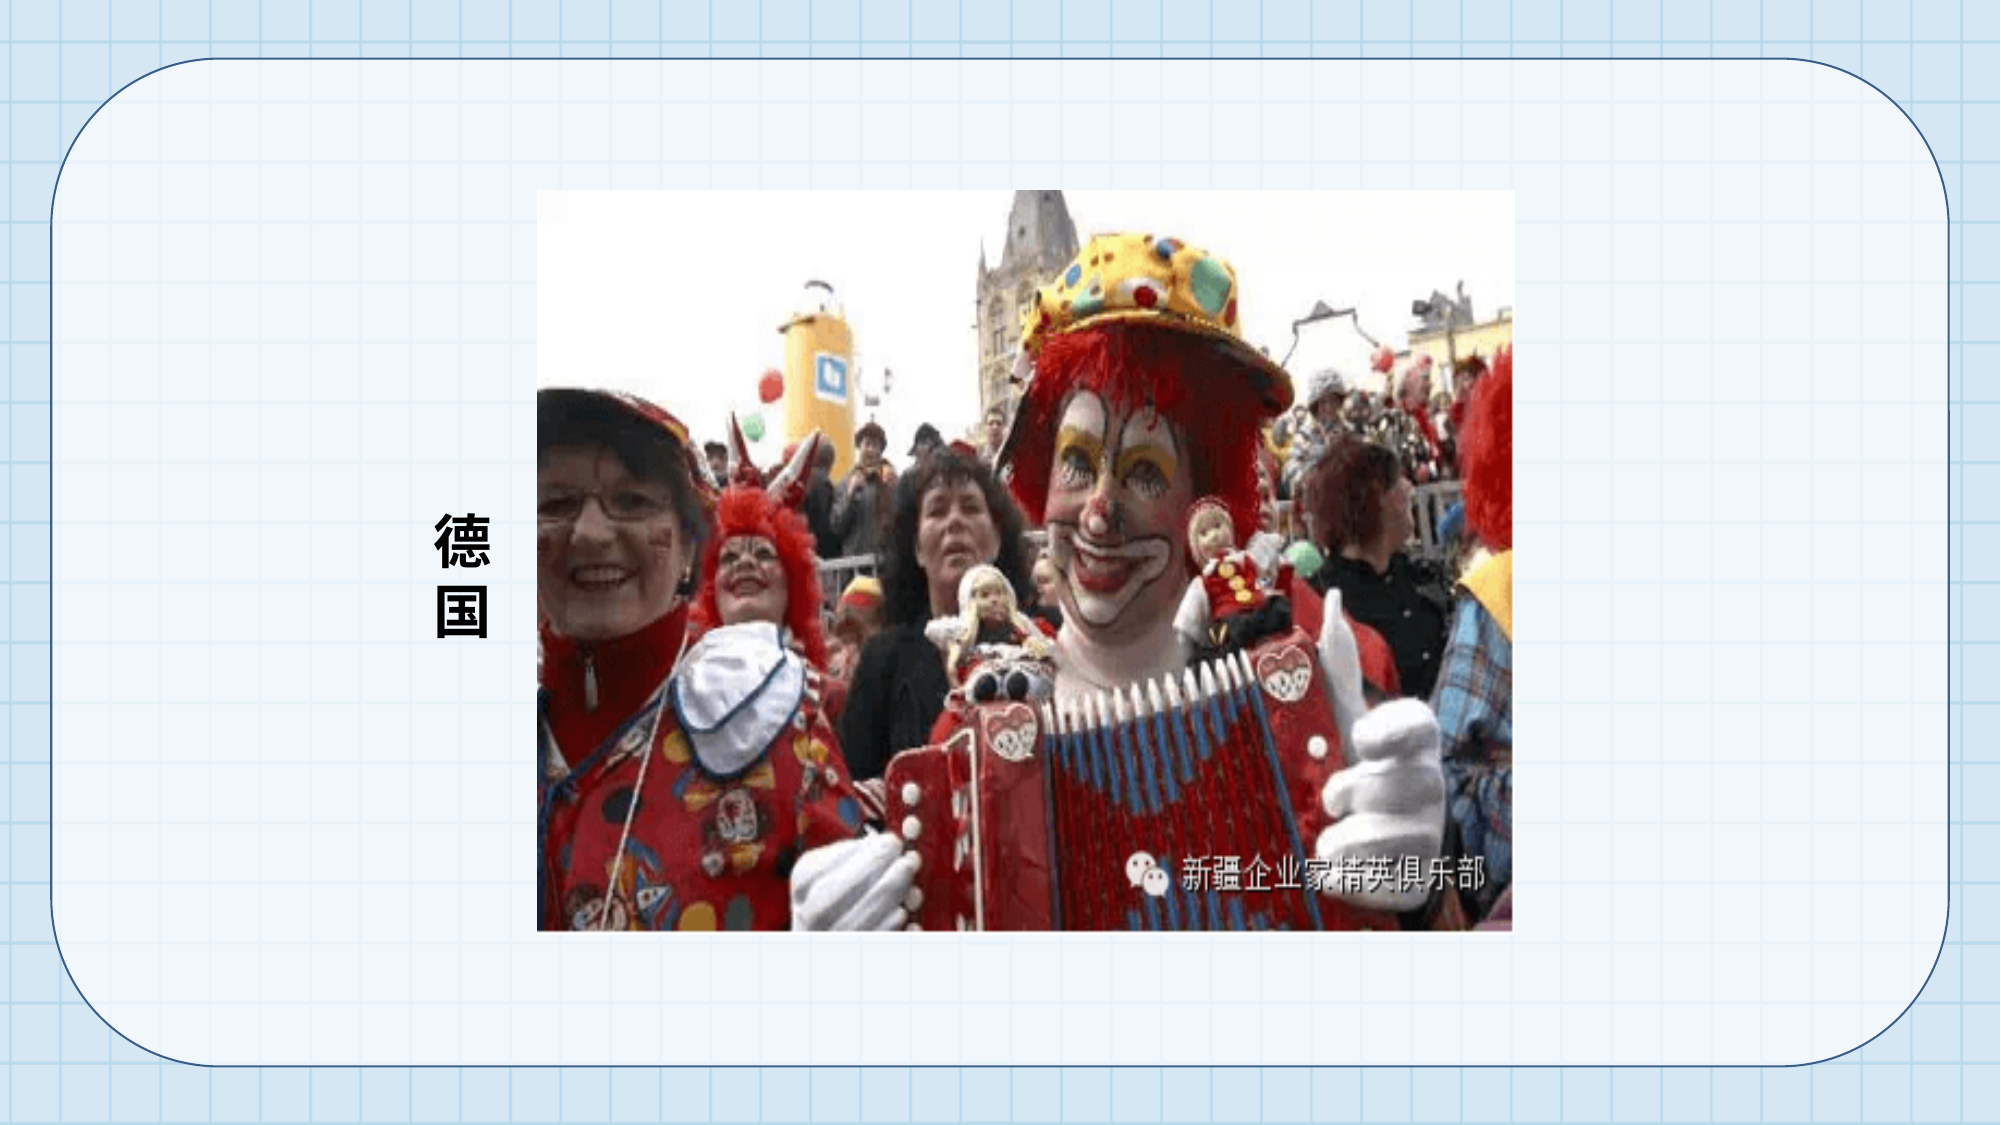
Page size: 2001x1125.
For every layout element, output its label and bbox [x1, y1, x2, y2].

picture [0, 0, 2000, 1125]
text_box [418, 190, 1515, 935]
